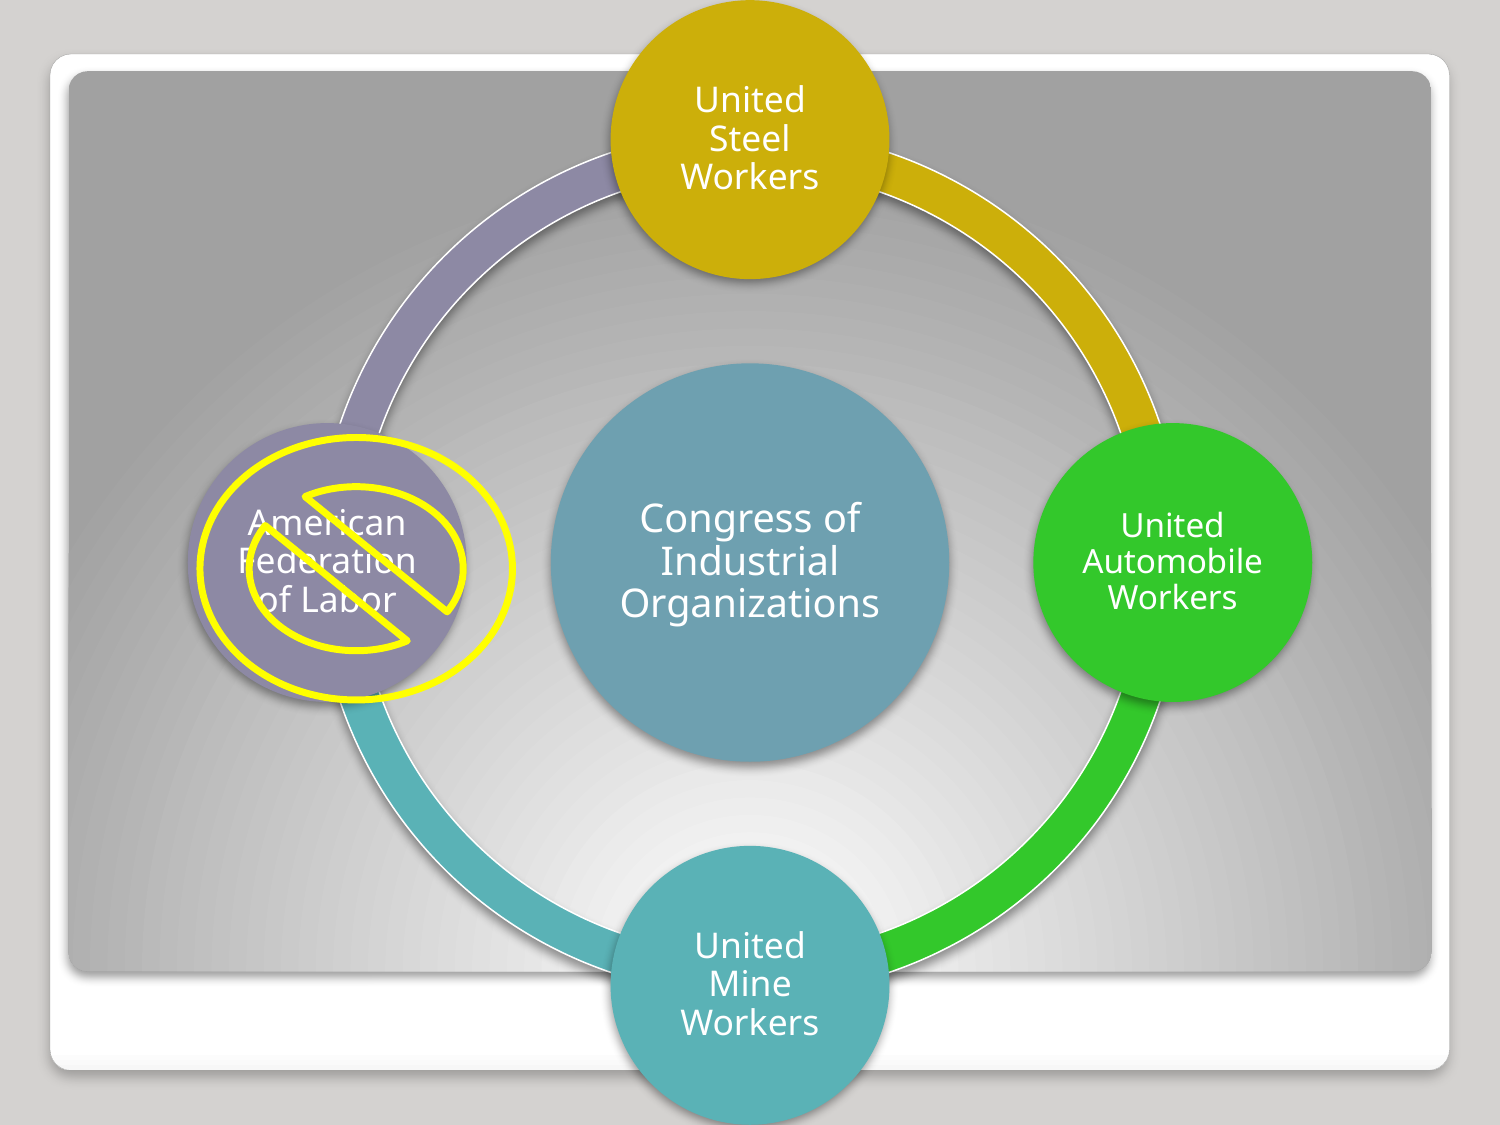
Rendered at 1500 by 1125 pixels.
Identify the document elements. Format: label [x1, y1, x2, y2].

text_box [0, 0, 1500, 1125]
